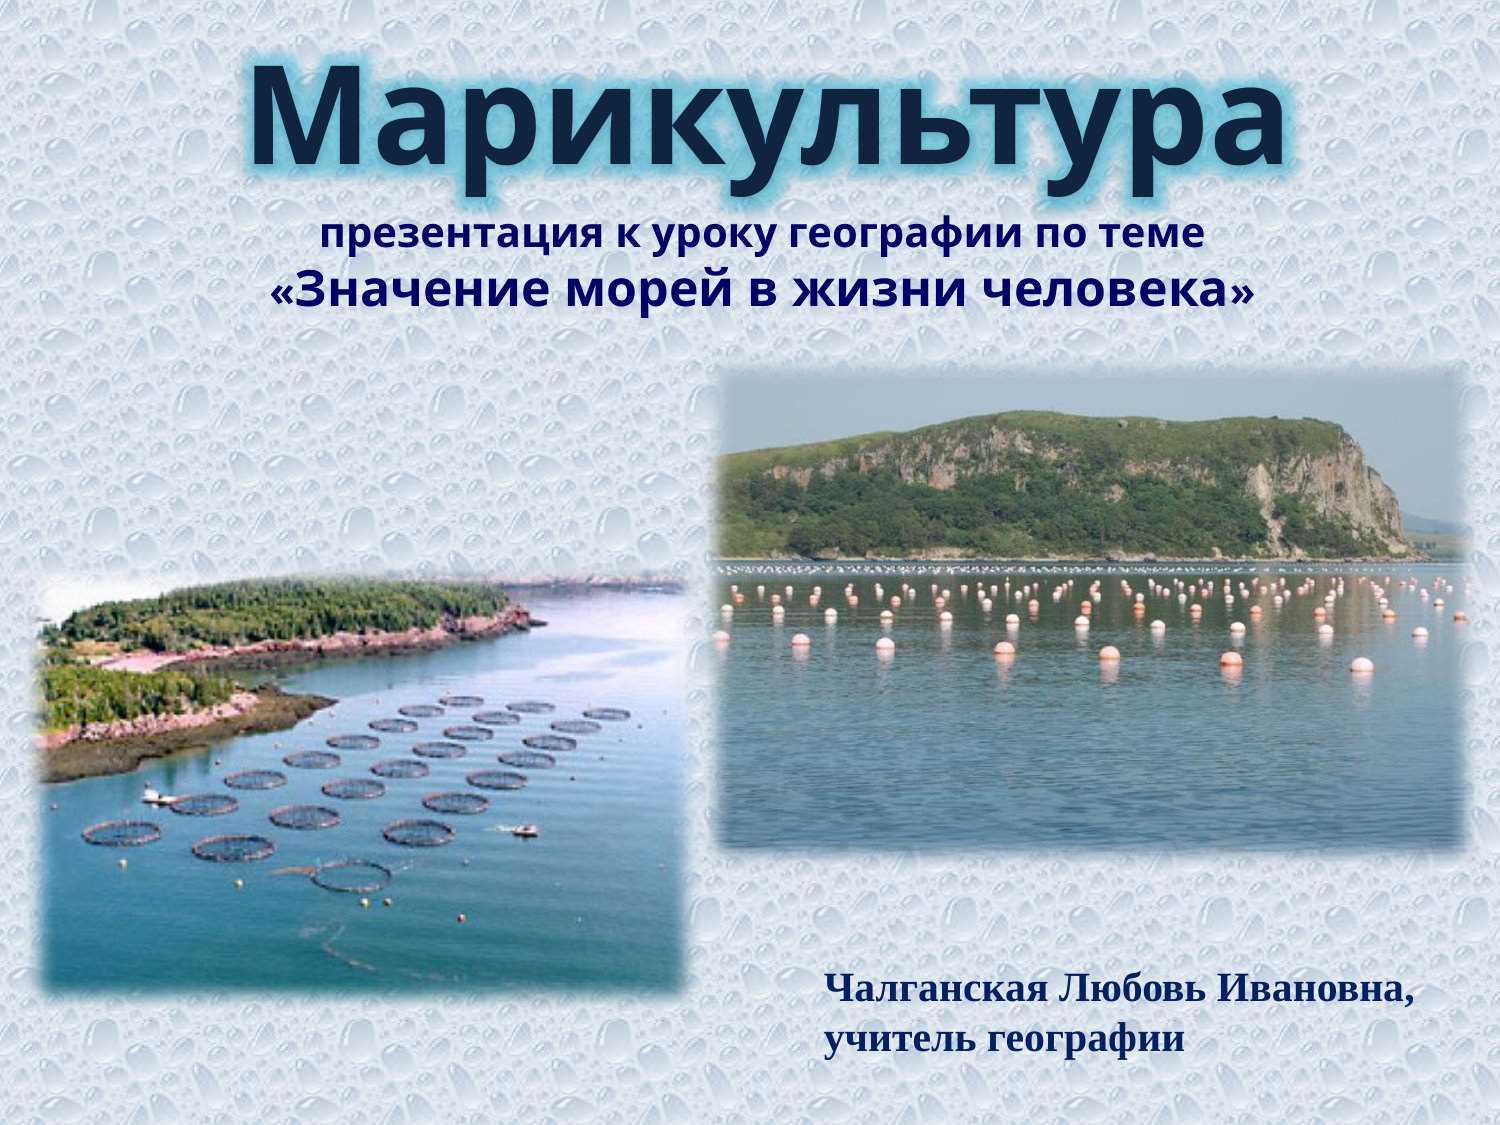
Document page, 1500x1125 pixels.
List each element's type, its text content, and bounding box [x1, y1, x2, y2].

text_box Марикультура [0, 19, 1500, 200]
picture [22, 349, 1483, 1012]
text_box презентация к уроку географии по теме «Значение морей в жизни человека» [75, 218, 1460, 304]
text_box Чалганская Любовь Ивановна, учитель географии [809, 952, 1447, 1068]
